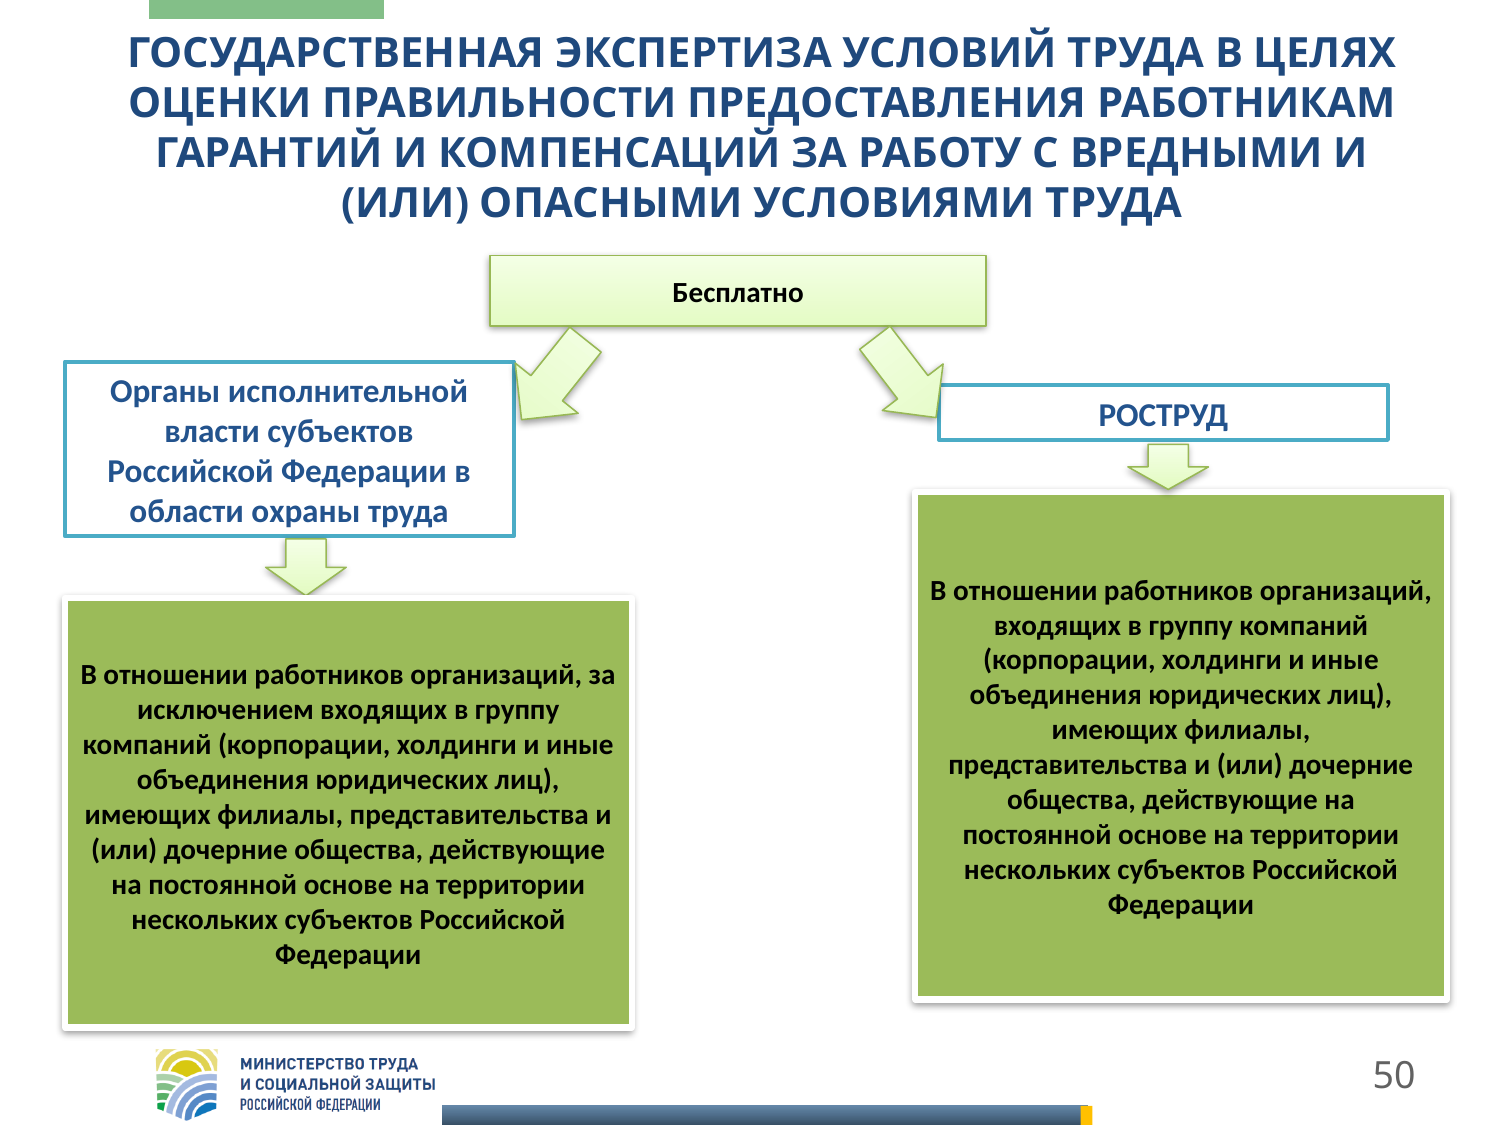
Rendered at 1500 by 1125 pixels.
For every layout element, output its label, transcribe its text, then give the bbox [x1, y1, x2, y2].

text_box [448, 1105, 1079, 1125]
text_box РОСТРУД [937, 383, 1390, 442]
text_box [264, 538, 347, 593]
picture [147, 1043, 444, 1125]
text_box [514, 326, 602, 421]
text_box В отношении работников организаций, за исключением входящих в группу компаний (корпорации, холдинги и иные объединения юридических лиц), имеющих филиалы, представительства и (или) дочерние общества, действующие на постоянной основе на территории нескольких субъектов Российской Федерации [62, 595, 635, 1031]
text_box [1079, 1104, 1094, 1125]
picture [149, 0, 385, 19]
slide_number 50 [1080, 1046, 1431, 1107]
text_box [859, 325, 944, 419]
text_box В отношении работников организаций, входящих в группу компаний (корпорации, холдинги и иные объединения юридических лиц), имеющих филиалы, представительства и (или) дочерние общества, действующие на постоянной основе на территории нескольких субъектов Российской Федерации [912, 489, 1450, 1003]
text_box Бесплатно [489, 255, 987, 327]
title ГОСУДАРСТВЕННАЯ ЭКСПЕРТИЗА УСЛОВИЙ ТРУДА В ЦЕЛЯХ ОЦЕНКИ ПРАВИЛЬНОСТИ ПРЕДОСТАВЛЕНИЯ РАБОТНИКАМ ГАРАНТИЙ И КОМПЕНСАЦИЙ ЗА РАБОТУ С ВРЕДНЫМИ И (ИЛИ) ОПАСНЫМИ УСЛОВИЯМИ ТРУДА [76, 18, 1448, 232]
text_box Органы исполнительной власти субъектов Российской Федерации в области охраны труда [63, 360, 516, 538]
text_box [1127, 443, 1210, 491]
